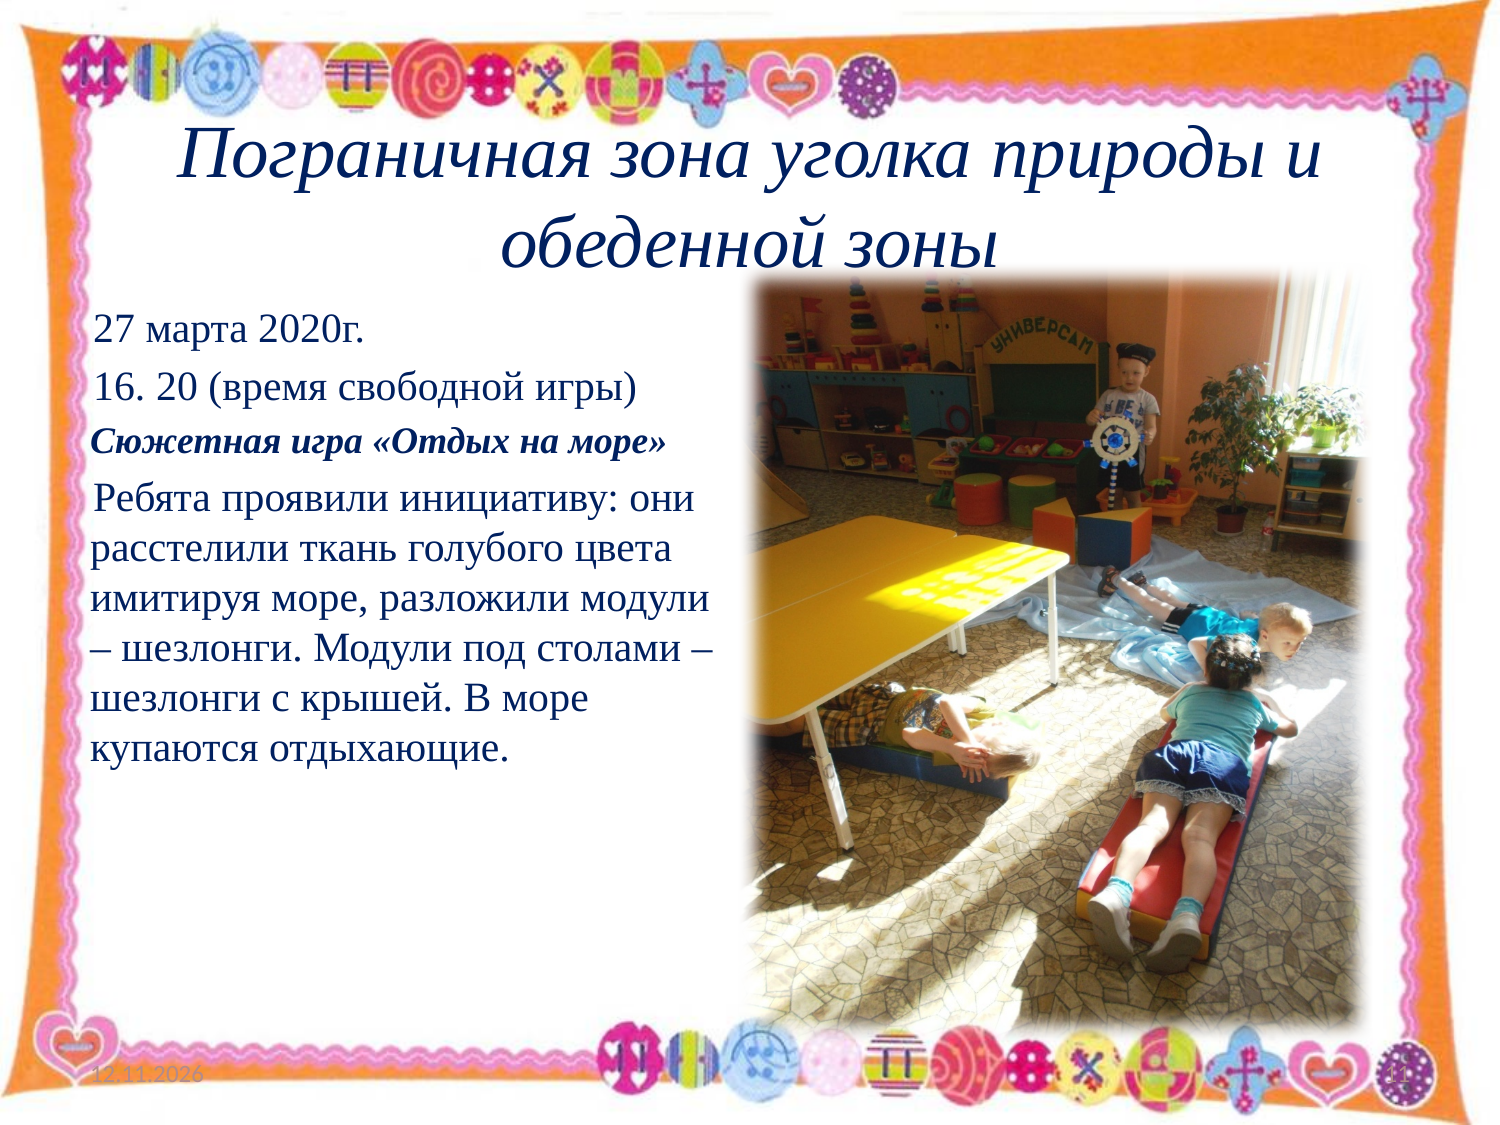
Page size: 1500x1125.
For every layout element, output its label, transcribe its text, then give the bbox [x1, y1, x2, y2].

list 27 марта 2020г. 16. 20 (время свободной игры) Сюжетная игра «Отдых на море» Ребята проявили инициативу: они расстелили ткань голубого цвета имитируя море, разложили модули – шезлонги. Модули под столами – шезлонги с крышей. В море купаются отдыхающие. [74, 292, 732, 1006]
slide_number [75, 1042, 425, 1103]
slide_number 11 [1074, 1042, 1425, 1103]
title Пограничная зона уголка природы и обеденной зоны [74, 152, 1426, 233]
picture [0, 0, 1500, 1125]
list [737, 262, 1373, 1044]
